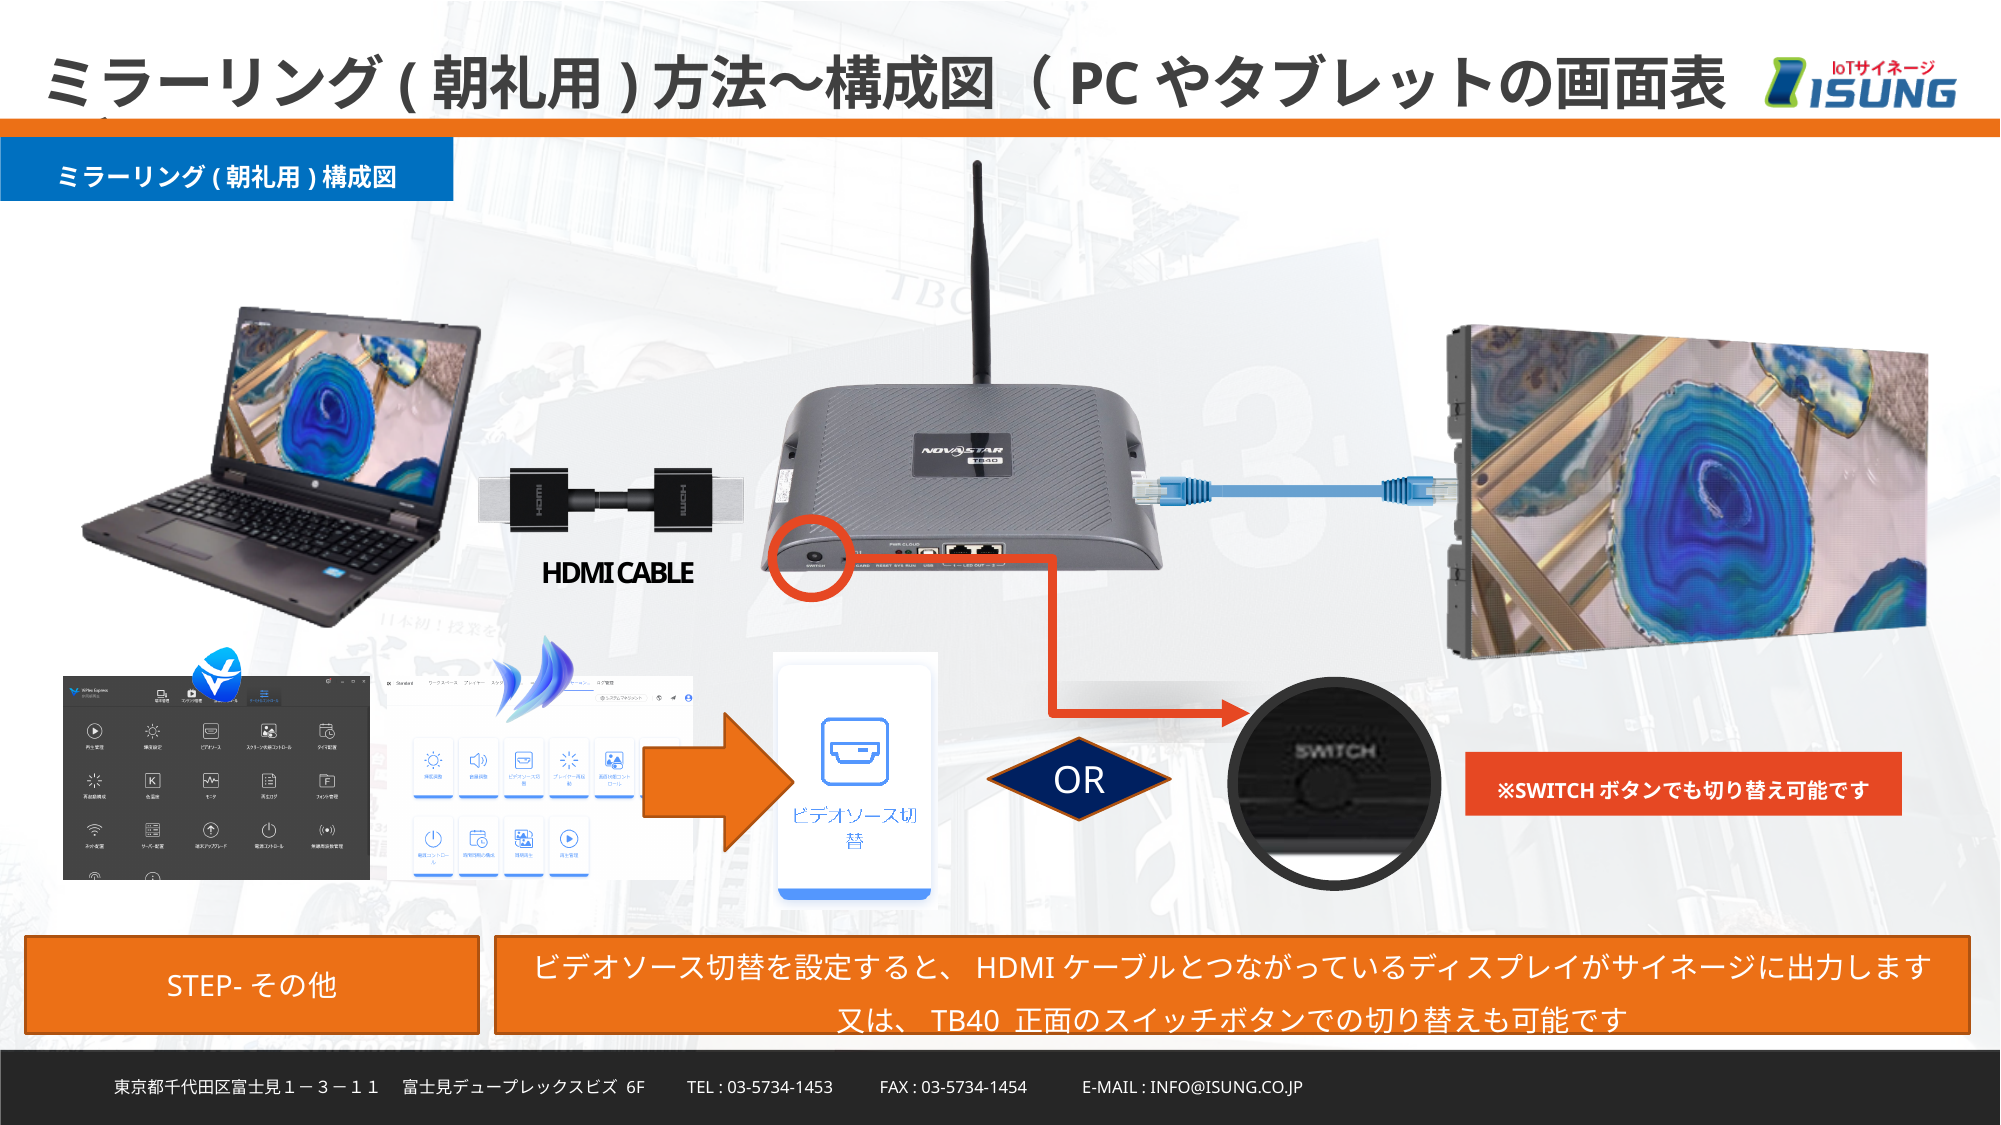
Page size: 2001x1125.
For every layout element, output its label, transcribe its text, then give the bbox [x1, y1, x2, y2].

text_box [491, 458, 759, 542]
text_box 東京都千代田区富士見１－３－１１ 富士見デュープレックスビズ 6F TEL : 03-5734-1453 FAX : 03-5734-1454 E-Mail : info@isung.co.jp [25, 1067, 1320, 1110]
picture [0, 0, 2000, 1053]
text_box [1110, 445, 1422, 537]
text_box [63, 634, 693, 880]
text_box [850, 557, 1251, 714]
